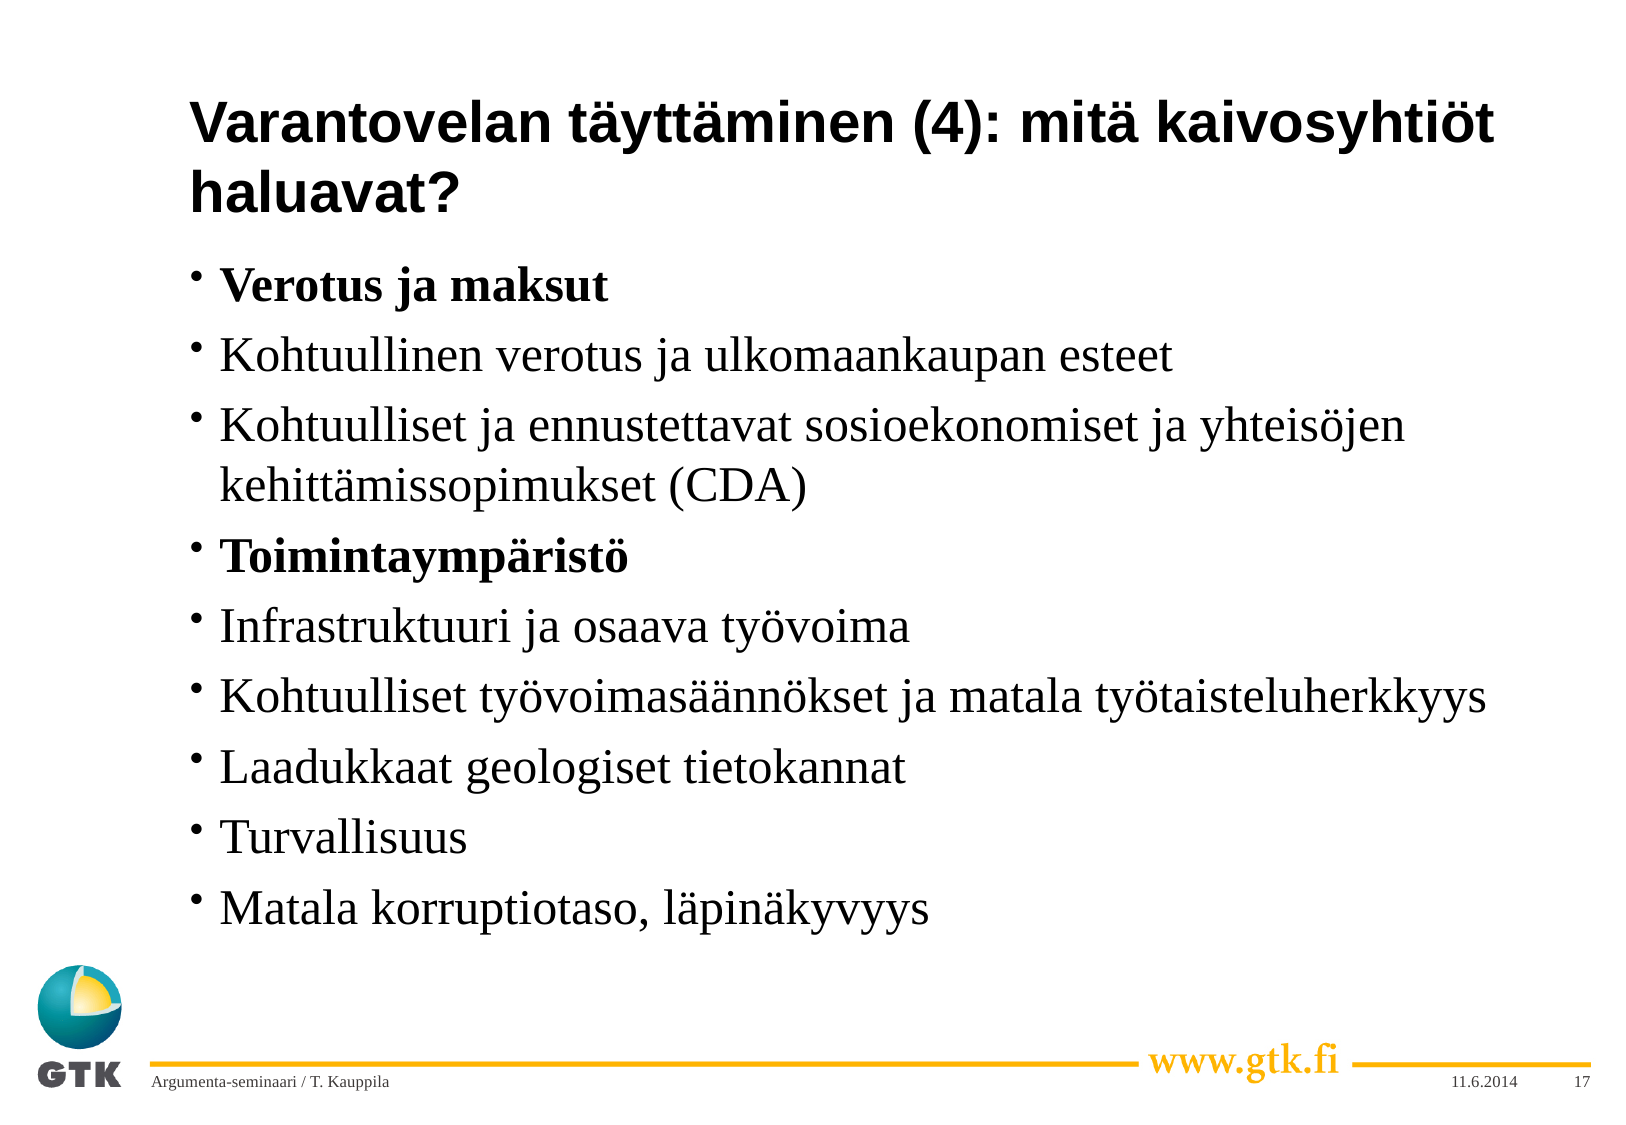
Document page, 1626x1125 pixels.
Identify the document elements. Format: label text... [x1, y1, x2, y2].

picture [31, 952, 128, 1094]
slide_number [1344, 1069, 1533, 1093]
slide_number 17 [1533, 1069, 1606, 1093]
list Verotus ja maksut Kohtuullinen verotus ja ulkomaankaupan esteet Kohtuulliset ja ennustettavat sosioekonomiset ja yhteisöjen kehittämissopimukset (CDA) Toimintaympäristö Infrastruktuuri ja osaava työvoima Kohtuulliset työvoimasäännökset ja matala työtaisteluherkkyys Laadukkaat geologiset tietokannat Turvallisuus Matala korruptiotaso, läpinäkyvyys [174, 243, 1569, 1000]
title Varantovelan täyttäminen (4): mitä kaivosyhtiöt haluavat? [174, 31, 1569, 232]
picture [142, 1032, 1601, 1092]
footer Argumenta-seminaari / T. Kauppila [135, 1069, 1144, 1093]
